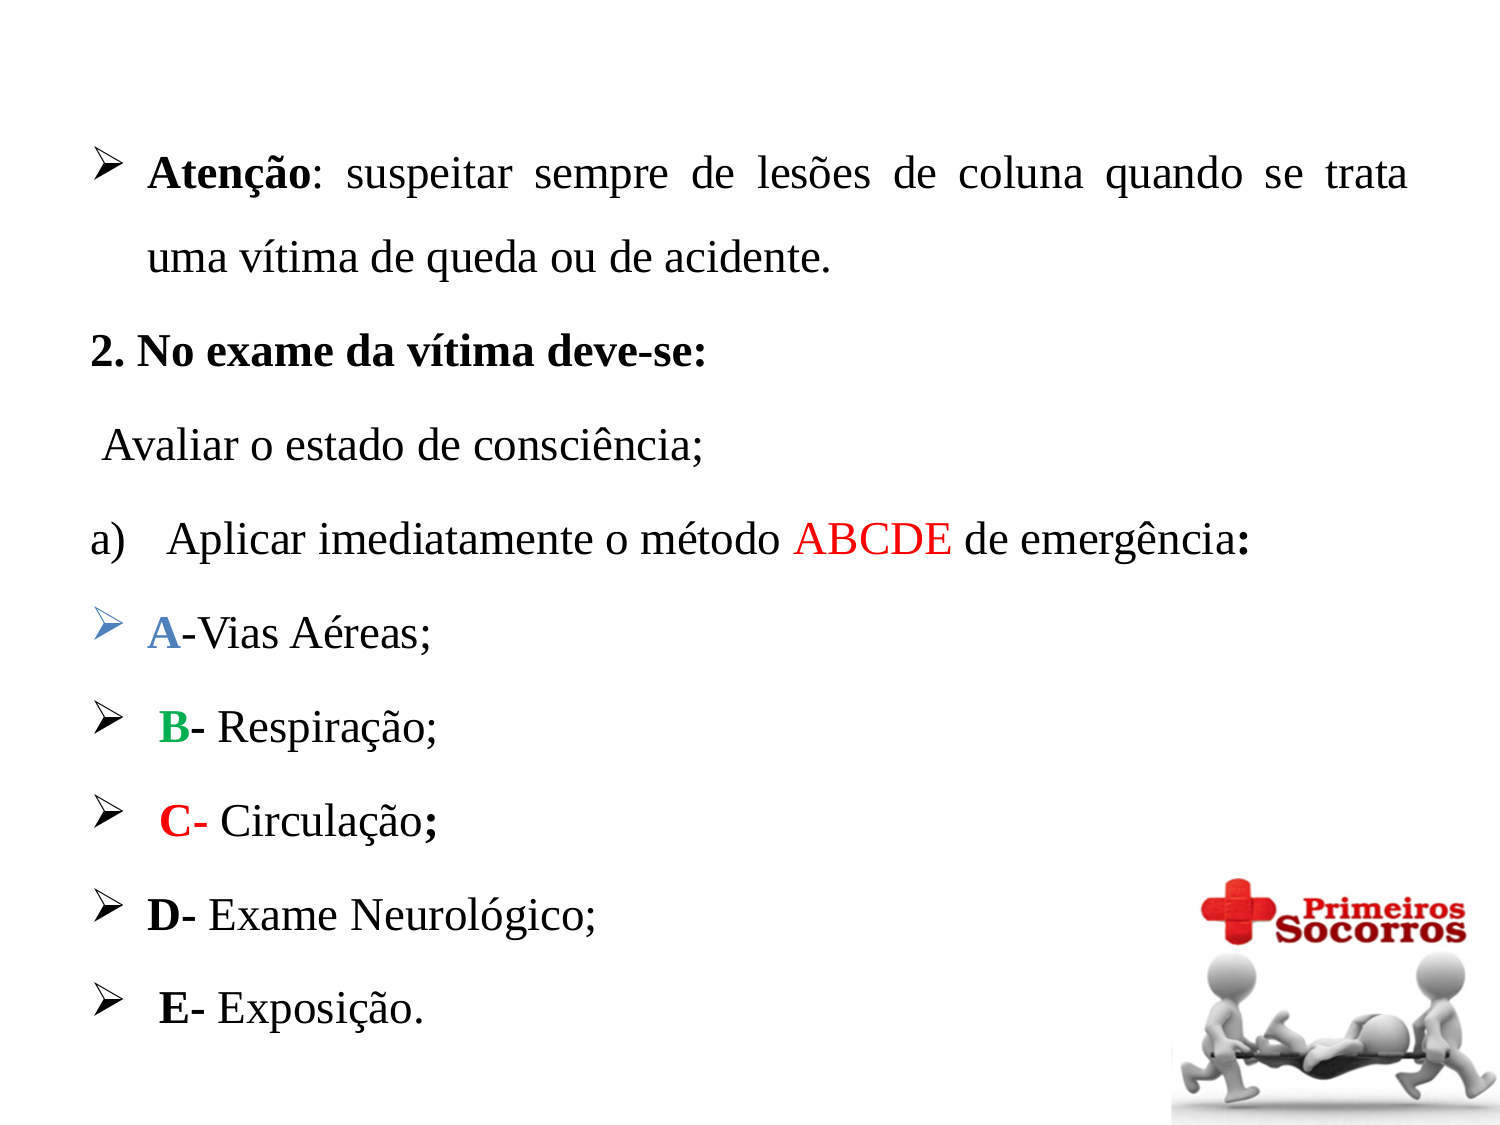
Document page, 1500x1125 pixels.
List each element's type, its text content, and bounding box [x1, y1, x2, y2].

picture [1171, 878, 1500, 1125]
list Atenção: suspeitar sempre de lesões de coluna quando se trata uma vítima de queda ou de acidente. 2. No exame da vítima deve-se: Avaliar o estado de consciência; Aplicar imediatamente o método ABCDE de emergência: A-Vias Aéreas; B- Respiração; C- Circulação; D- Exame Neurológico; E- Exposição. [75, 105, 1425, 1043]
